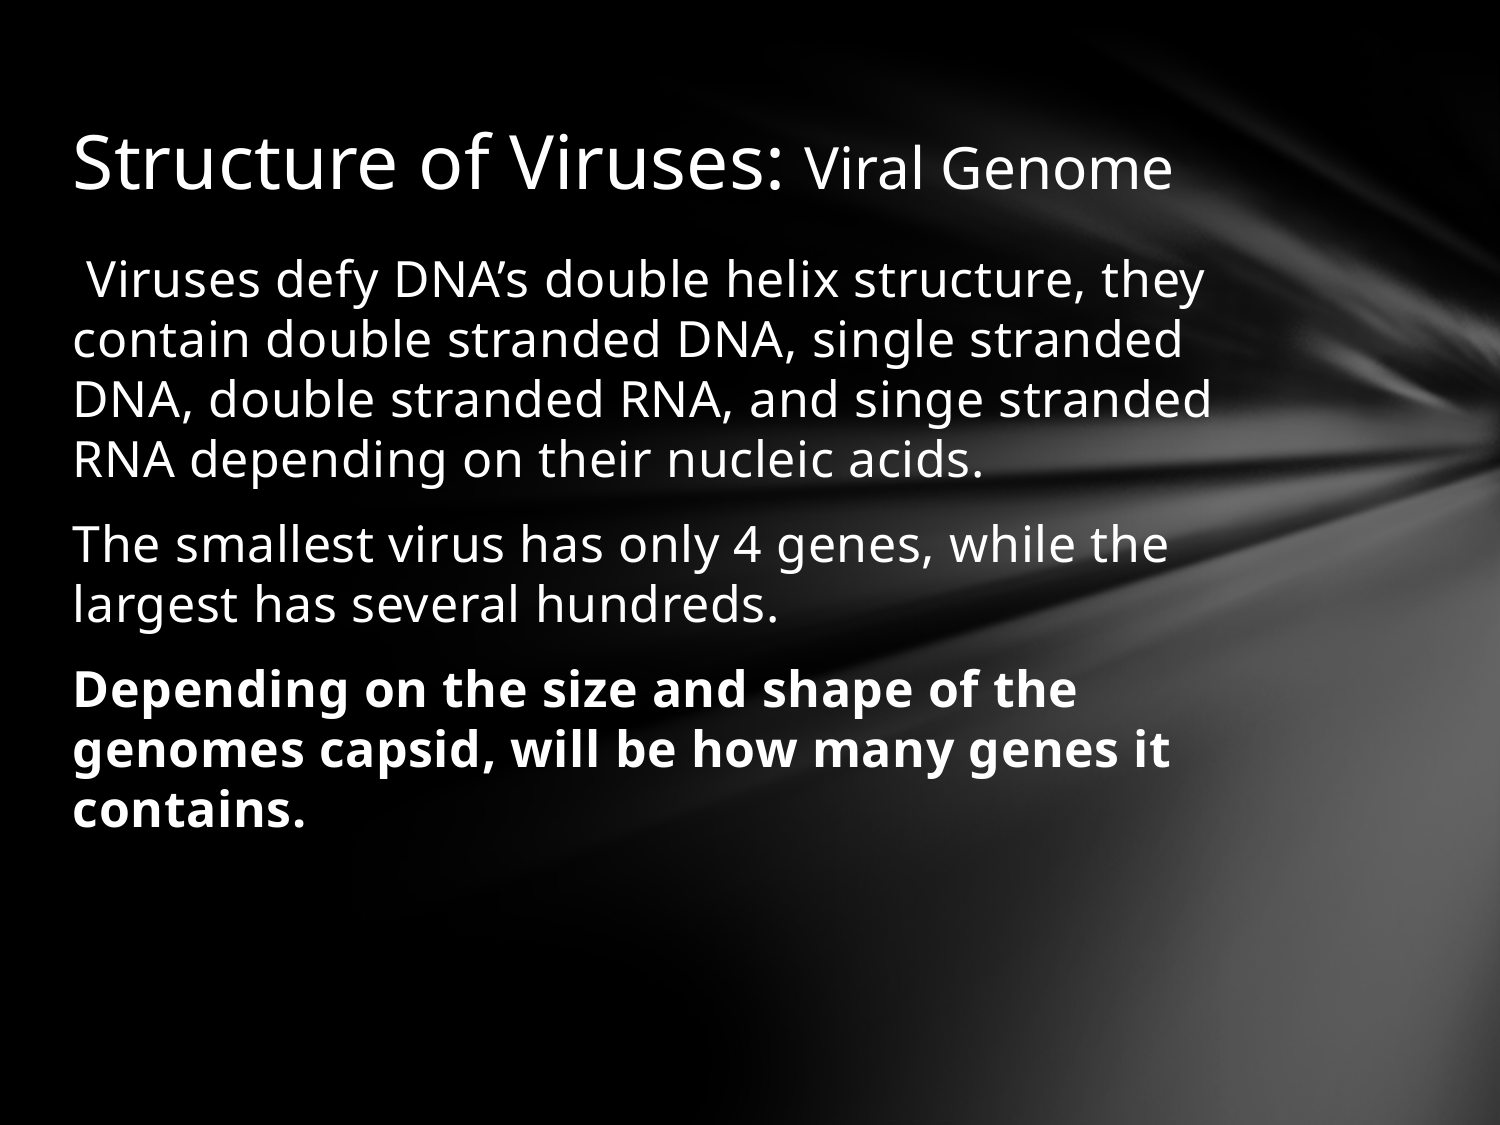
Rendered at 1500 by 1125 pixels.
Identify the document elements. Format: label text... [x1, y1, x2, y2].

title Structure of Viruses: Viral Genome [57, 37, 1318, 213]
list Viruses defy DNA’s double helix structure, they contain double stranded DNA, single stranded DNA, double stranded RNA, and singe stranded RNA depending on their nucleic acids. The smallest virus has only 4 genes, while the largest has several hundreds. Depending on the size and shape of the genomes capsid, will be how many genes it contains. [57, 239, 1318, 1015]
